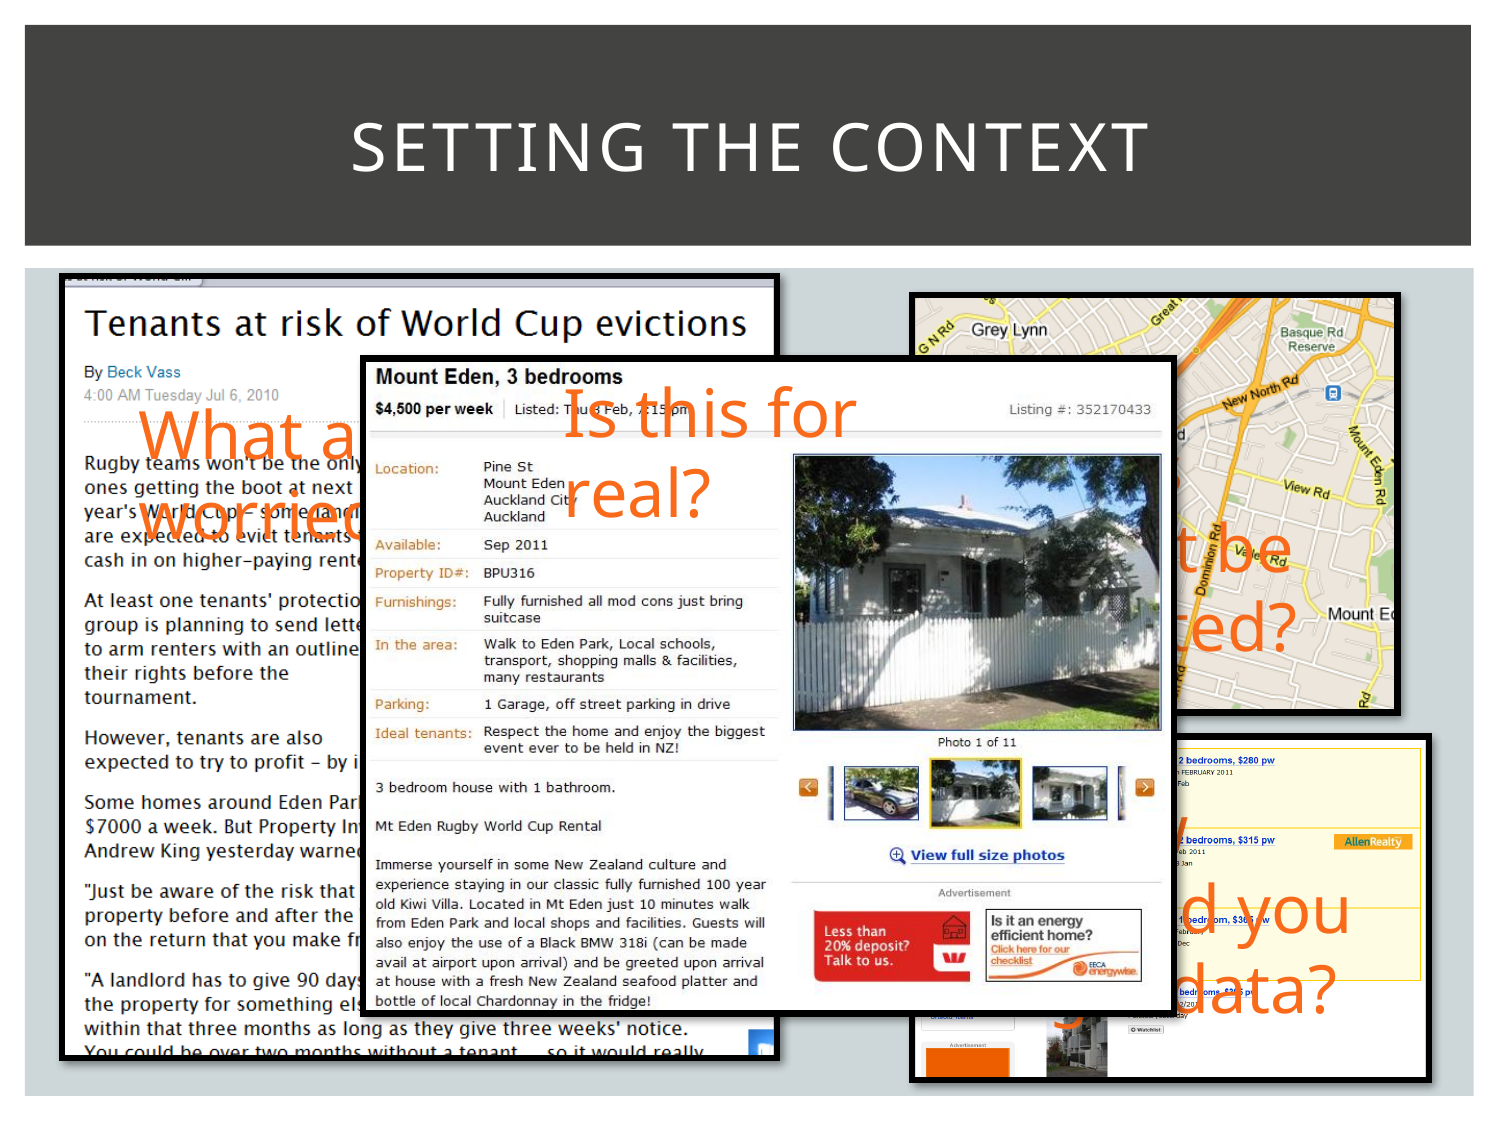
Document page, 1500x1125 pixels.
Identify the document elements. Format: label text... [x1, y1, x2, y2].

picture [64, 278, 1427, 1077]
title Setting the context [62, 58, 1438, 232]
